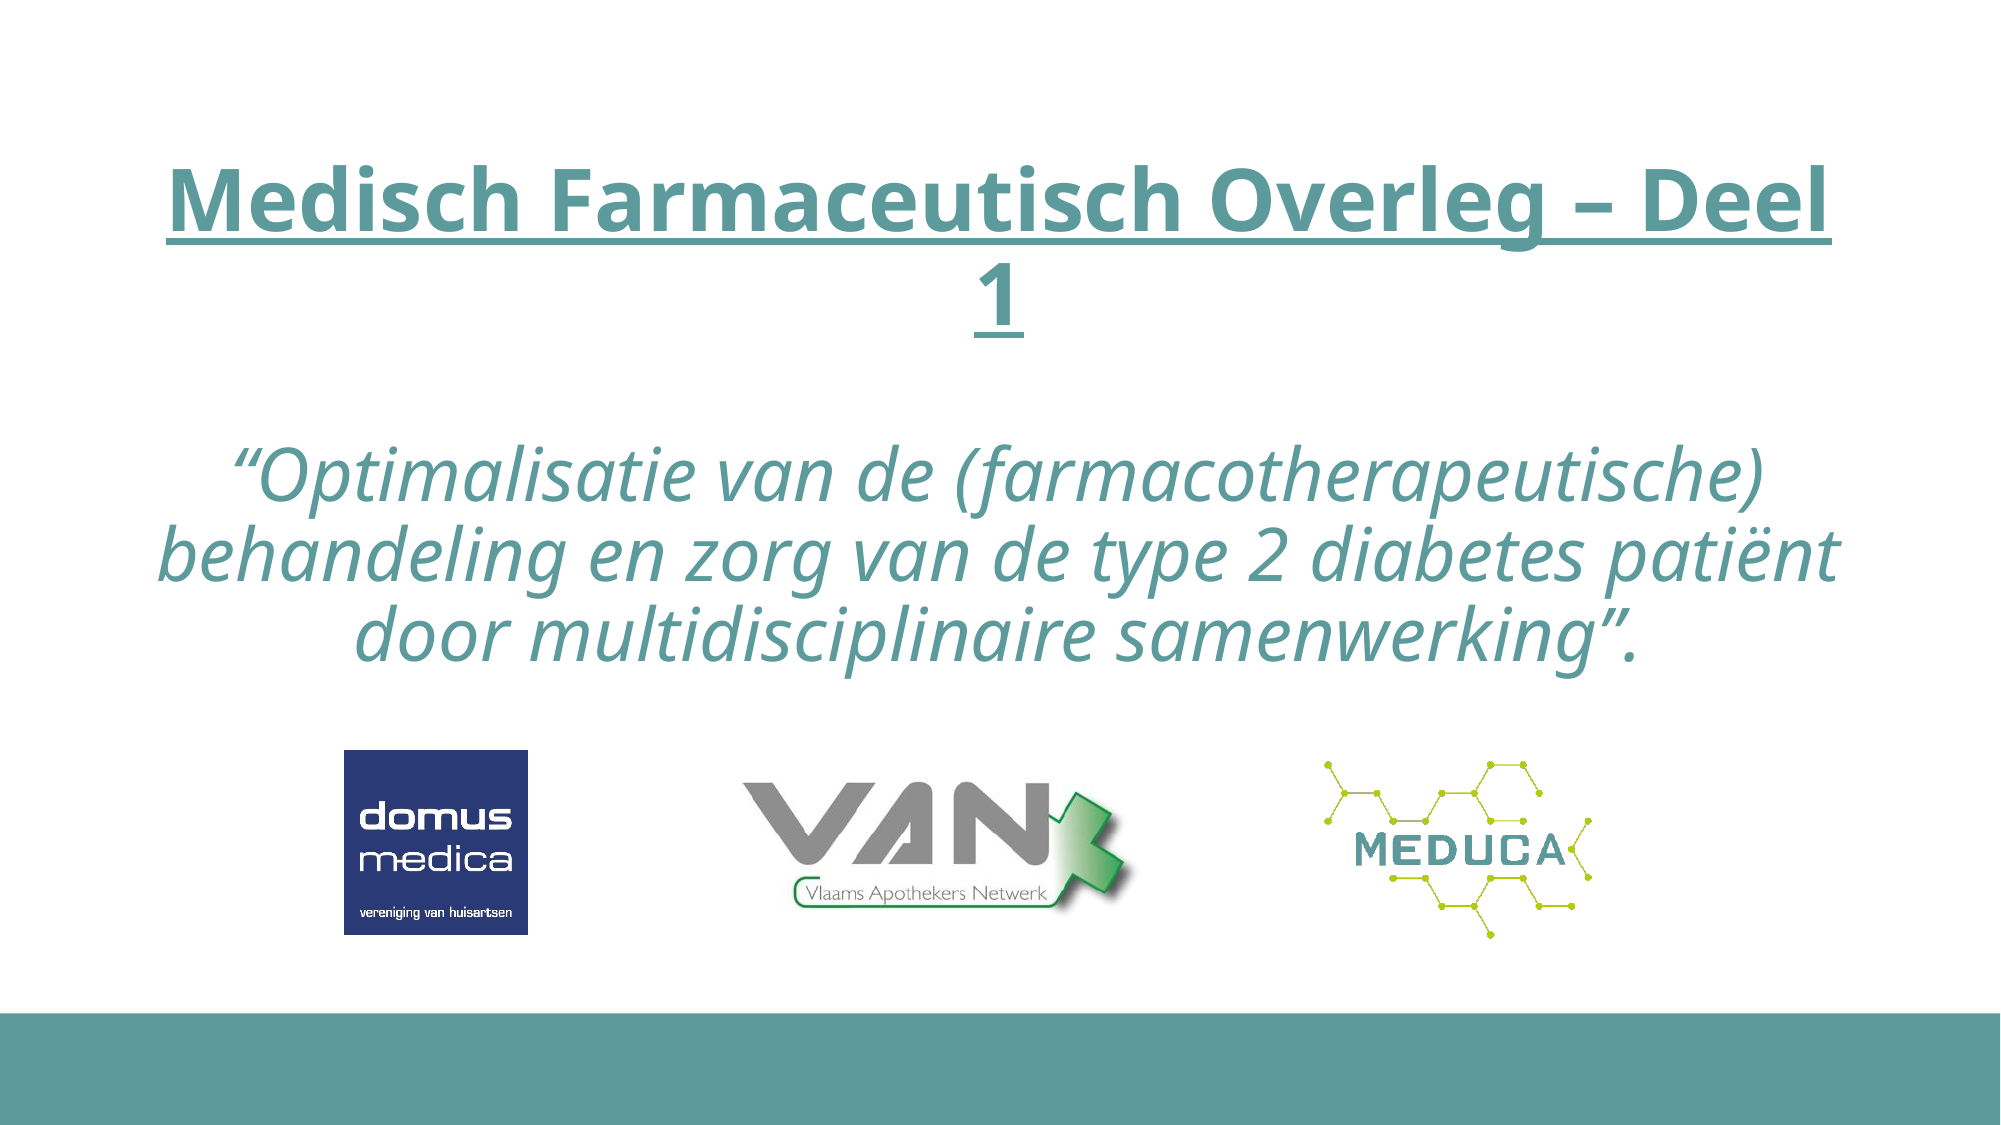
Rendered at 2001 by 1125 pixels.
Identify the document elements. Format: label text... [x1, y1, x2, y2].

picture [1290, 738, 1620, 962]
picture [700, 721, 1169, 947]
picture [344, 750, 528, 935]
title Medisch Farmaceutisch Overleg – Deel 1 “Optimalisatie van de (farmacotherapeutische) behandeling en zorg van de type 2 diabetes patiënt door multidisciplinaire samenwerking”. [136, 147, 1862, 686]
